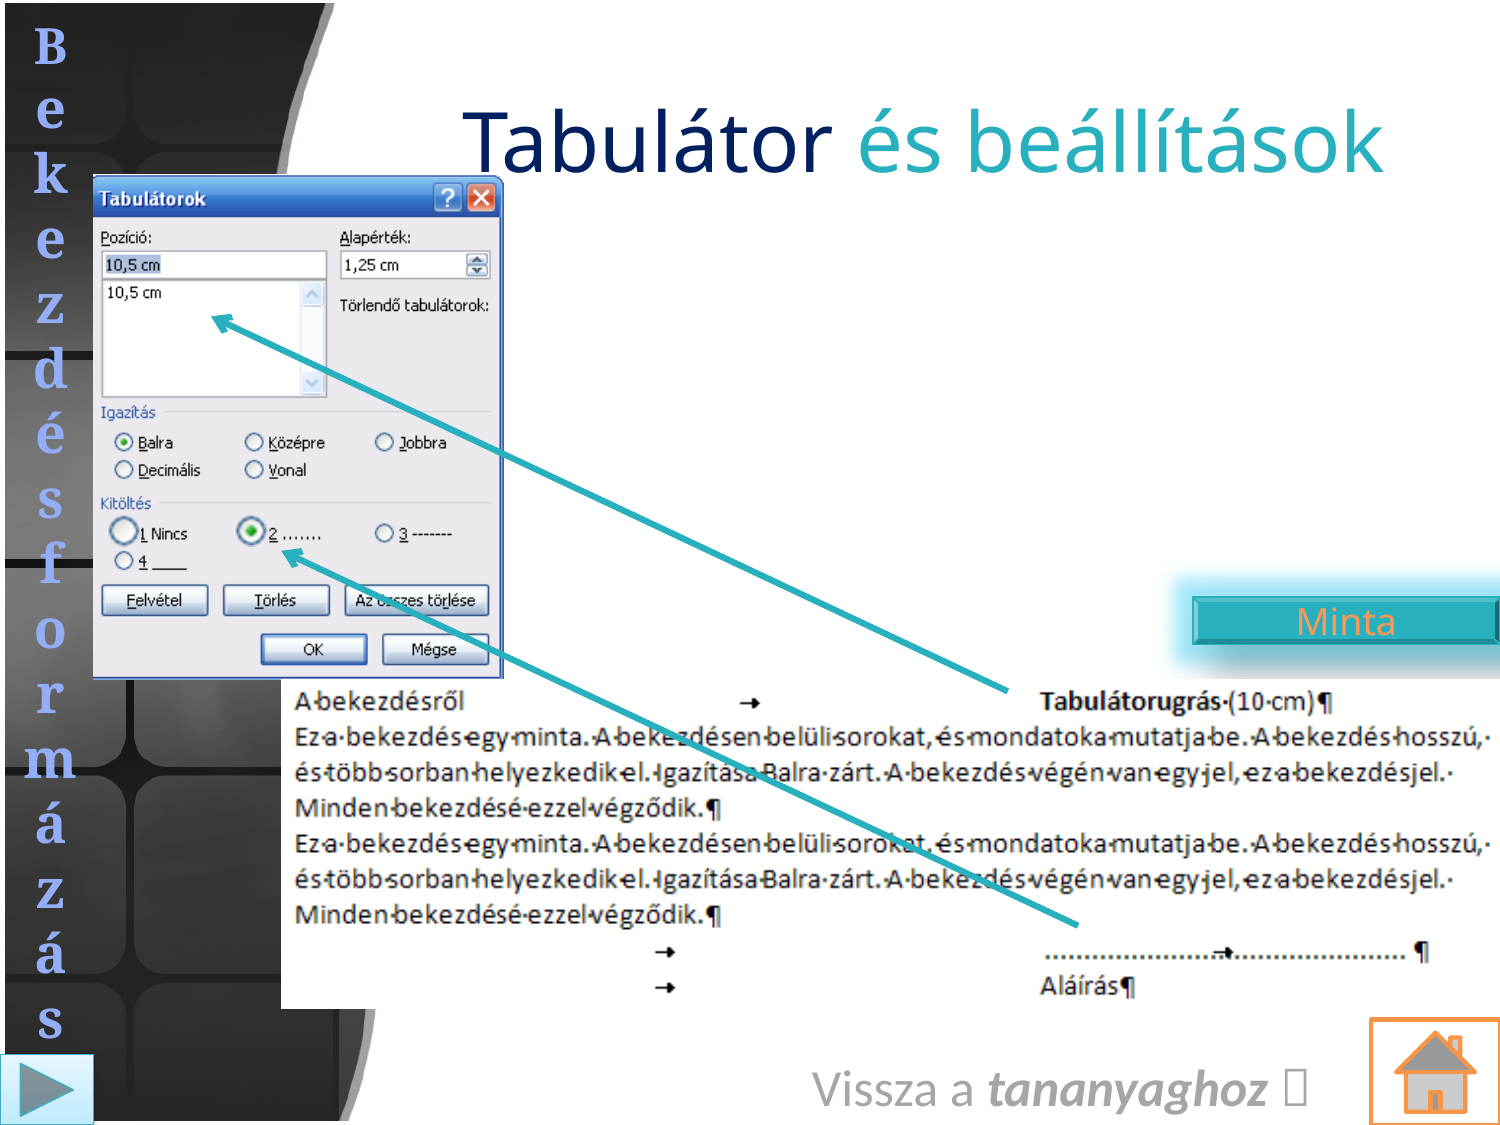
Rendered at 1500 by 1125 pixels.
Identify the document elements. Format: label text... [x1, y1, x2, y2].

title Tabulátor és beállítások [348, 44, 1500, 233]
text_box B e k e z d é s f o r m á z á s [0, 7, 107, 1057]
text_box [0, 1054, 94, 1125]
text_box Vissza a tananyaghoz  [797, 1046, 1348, 1124]
text_box Minta [1192, 596, 1500, 646]
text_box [280, 550, 1079, 926]
text_box [1369, 1017, 1500, 1125]
picture [0, 0, 1500, 1125]
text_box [210, 316, 1008, 692]
